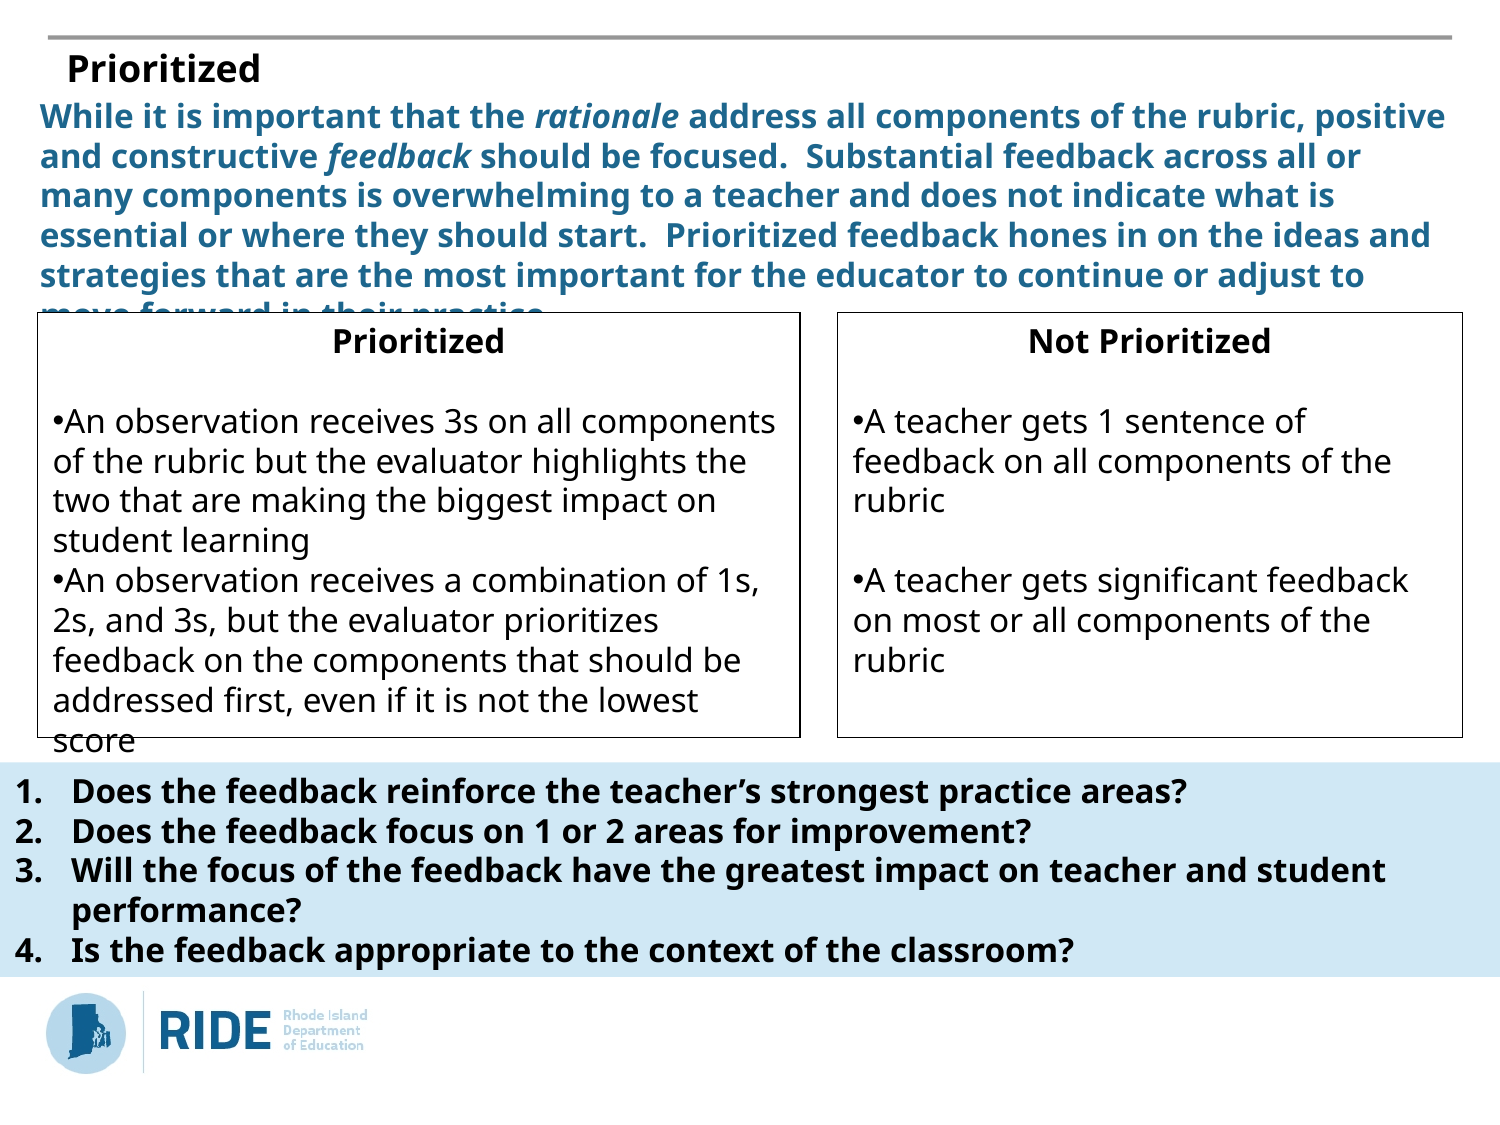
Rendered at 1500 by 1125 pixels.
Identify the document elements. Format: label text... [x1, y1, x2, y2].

text_box Does the feedback reinforce the teacher’s strongest practice areas? Does the feedback focus on 1 or 2 areas for improvement? Will the focus of the feedback have the greatest impact on teacher and student performance? Is the feedback appropriate to the context of the classroom? [0, 762, 1500, 977]
text_box Not Prioritized A teacher gets 1 sentence of feedback on all components of the rubric A teacher gets significant feedback on most or all components of the rubric [837, 312, 1463, 738]
title Prioritized [51, 37, 1449, 87]
text_box While it is important that the rationale address all components of the rubric, positive and constructive feedback should be focused. Substantial feedback across all or many components is overwhelming to a teacher and does not indicate what is essential or where they should start. Prioritized feedback hones in on the ideas and strategies that are the most important for the educator to continue or adjust to move forward in their practice. [24, 87, 1475, 382]
text_box Prioritized An observation receives 3s on all components of the rubric but the evaluator highlights the two that are making the biggest impact on student learning An observation receives a combination of 1s, 2s, and 3s, but the evaluator prioritizes feedback on the components that should be addressed first, even if it is not the lowest score [37, 312, 800, 738]
picture [37, 985, 413, 1079]
